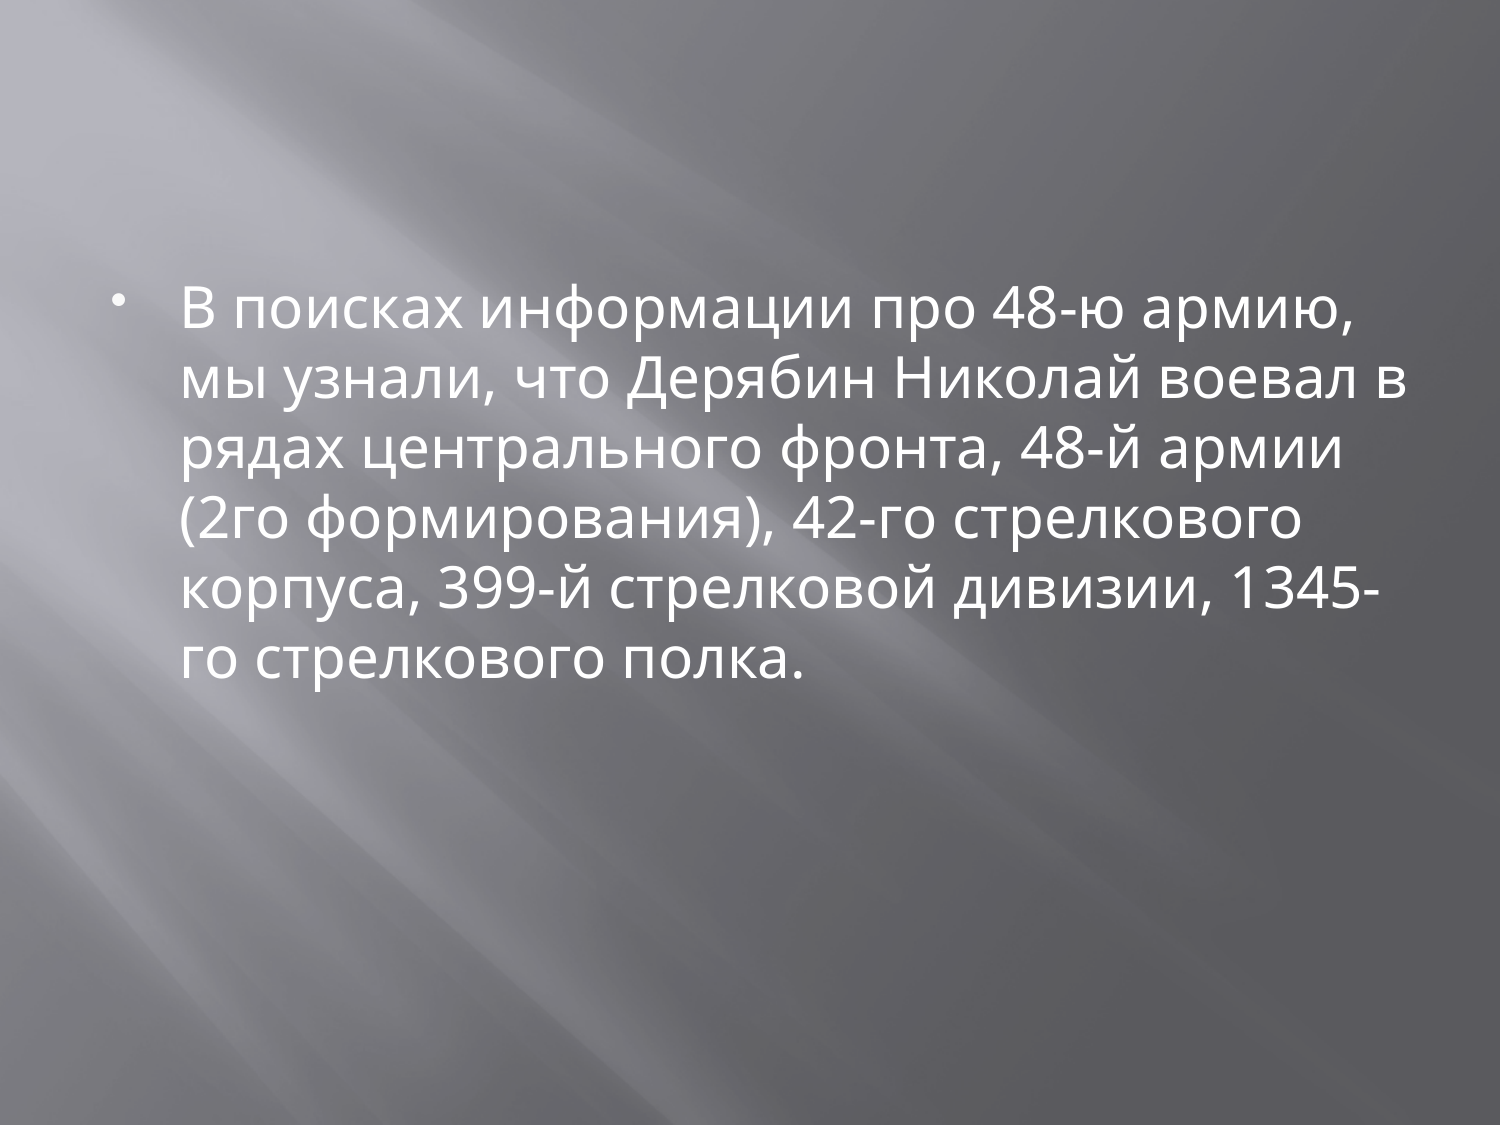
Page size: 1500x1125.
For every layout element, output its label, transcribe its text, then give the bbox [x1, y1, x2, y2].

list В поисках информации про 48-ю армию, мы узнали, что Дерябин Николай воевал в рядах центрального фронта, 48-й армии (2го формирования), 42-го стрелкового корпуса, 399-й стрелковой дивизии, 1345-го стрелкового полка. [75, 262, 1425, 1035]
